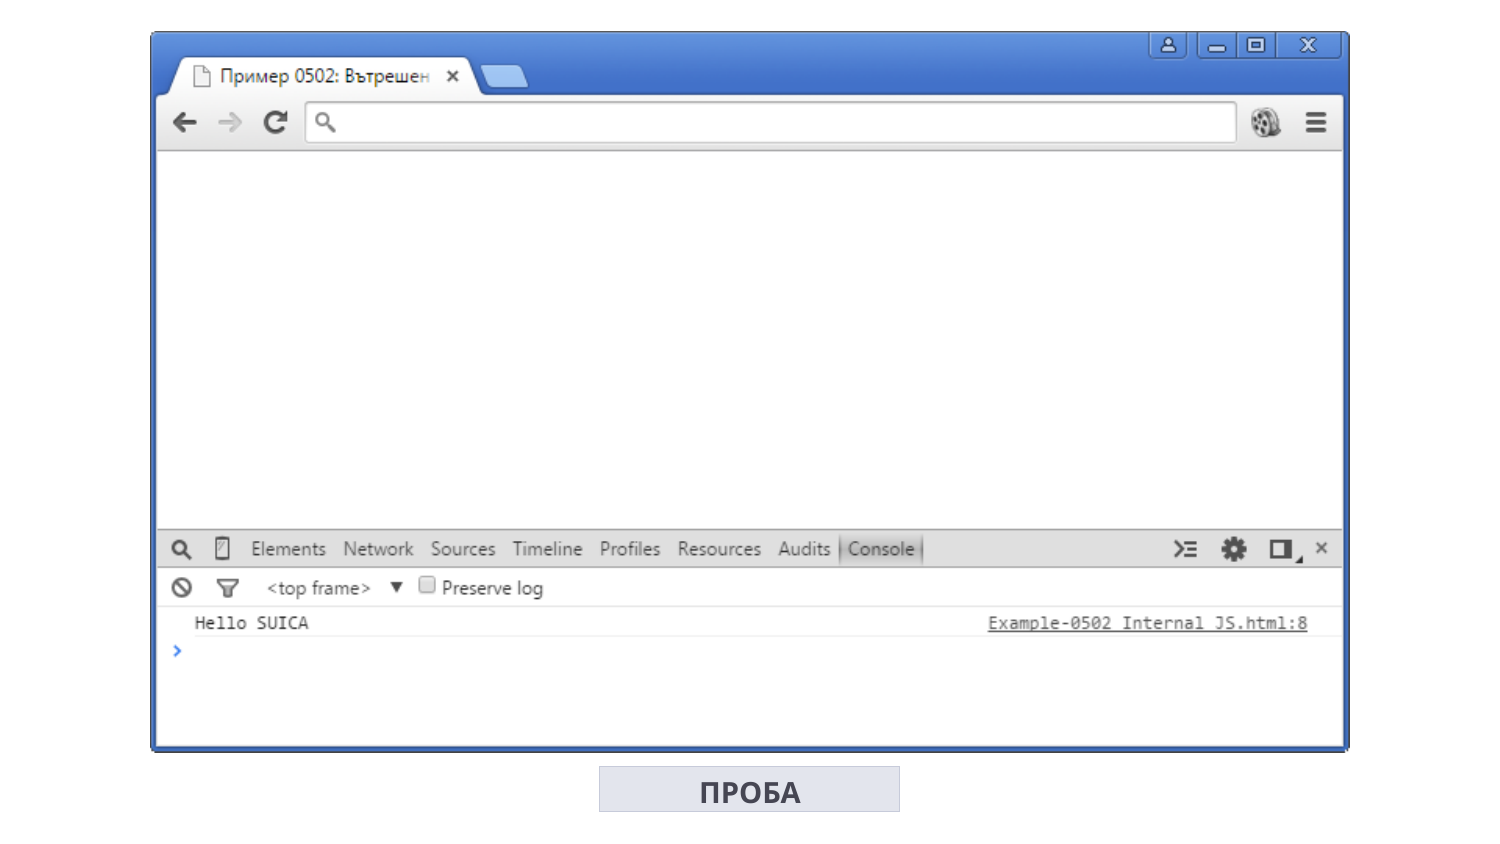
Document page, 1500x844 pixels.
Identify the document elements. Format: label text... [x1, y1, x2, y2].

text_box ПРОБА [599, 766, 900, 812]
picture [149, 31, 1351, 753]
